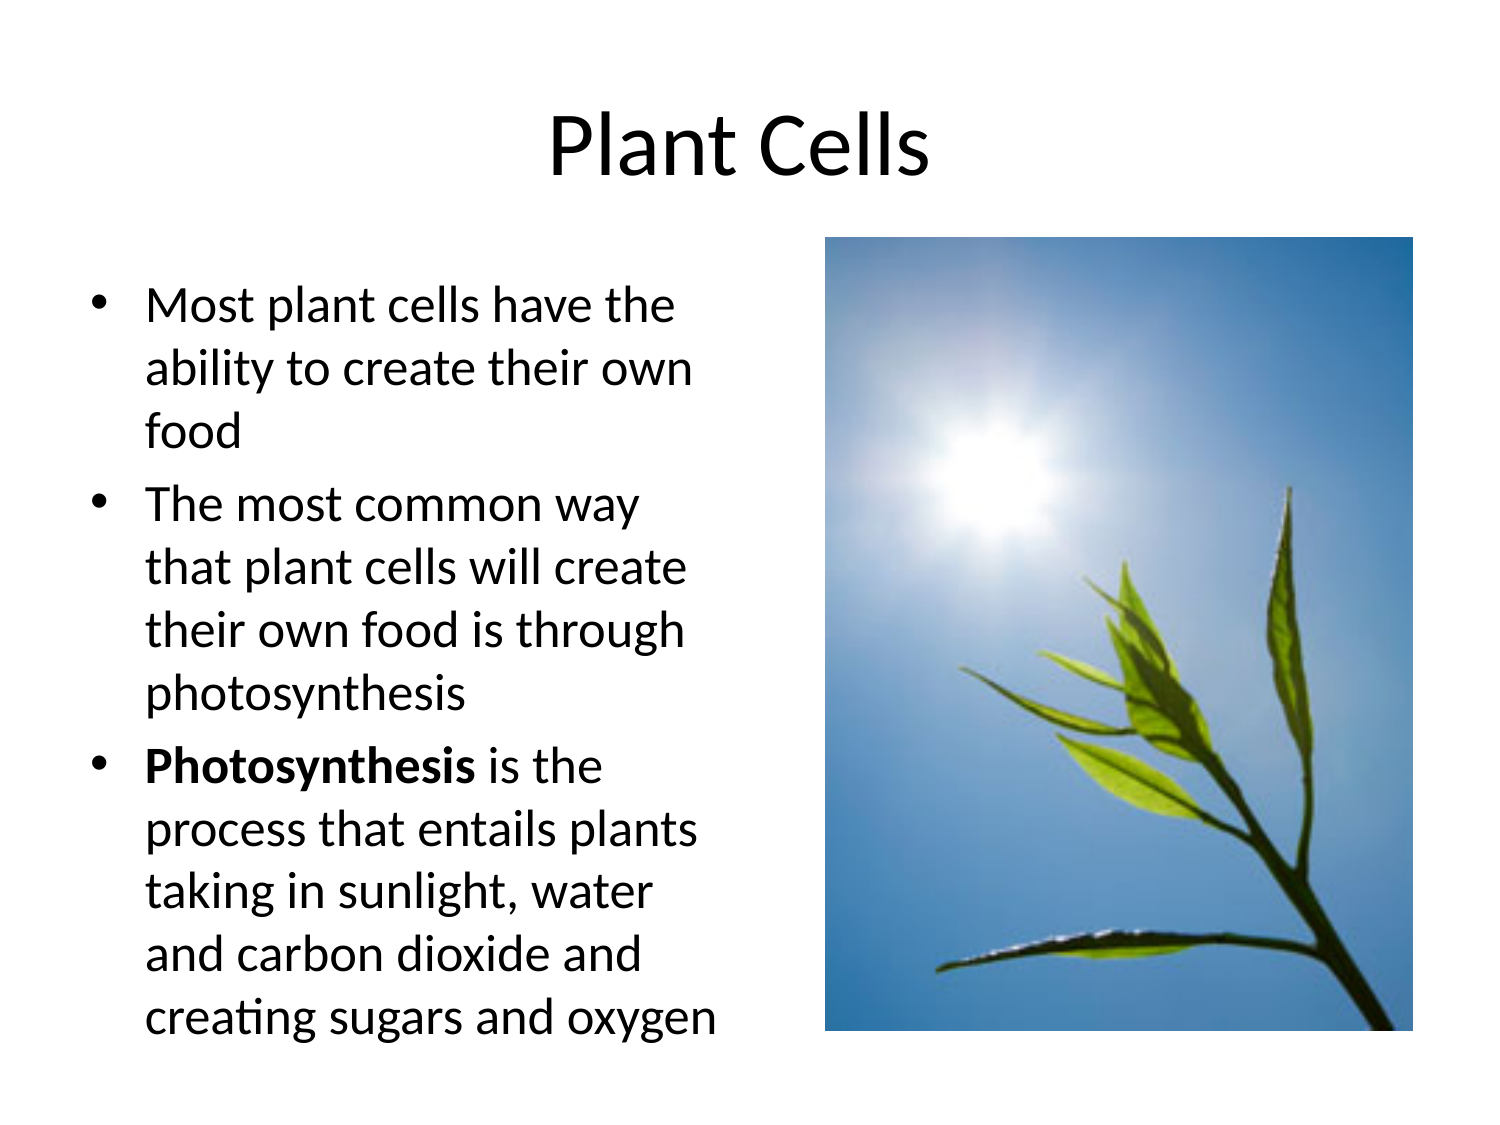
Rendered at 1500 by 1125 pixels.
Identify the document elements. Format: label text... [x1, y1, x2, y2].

list Most plant cells have the ability to create their own food The most common way that plant cells will create their own food is through photosynthesis Photosynthesis is the process that entails plants taking in sunlight, water and carbon dioxide and creating sugars and oxygen [75, 262, 738, 1088]
picture [824, 237, 1413, 1032]
title Plant Cells [75, 45, 1425, 233]
